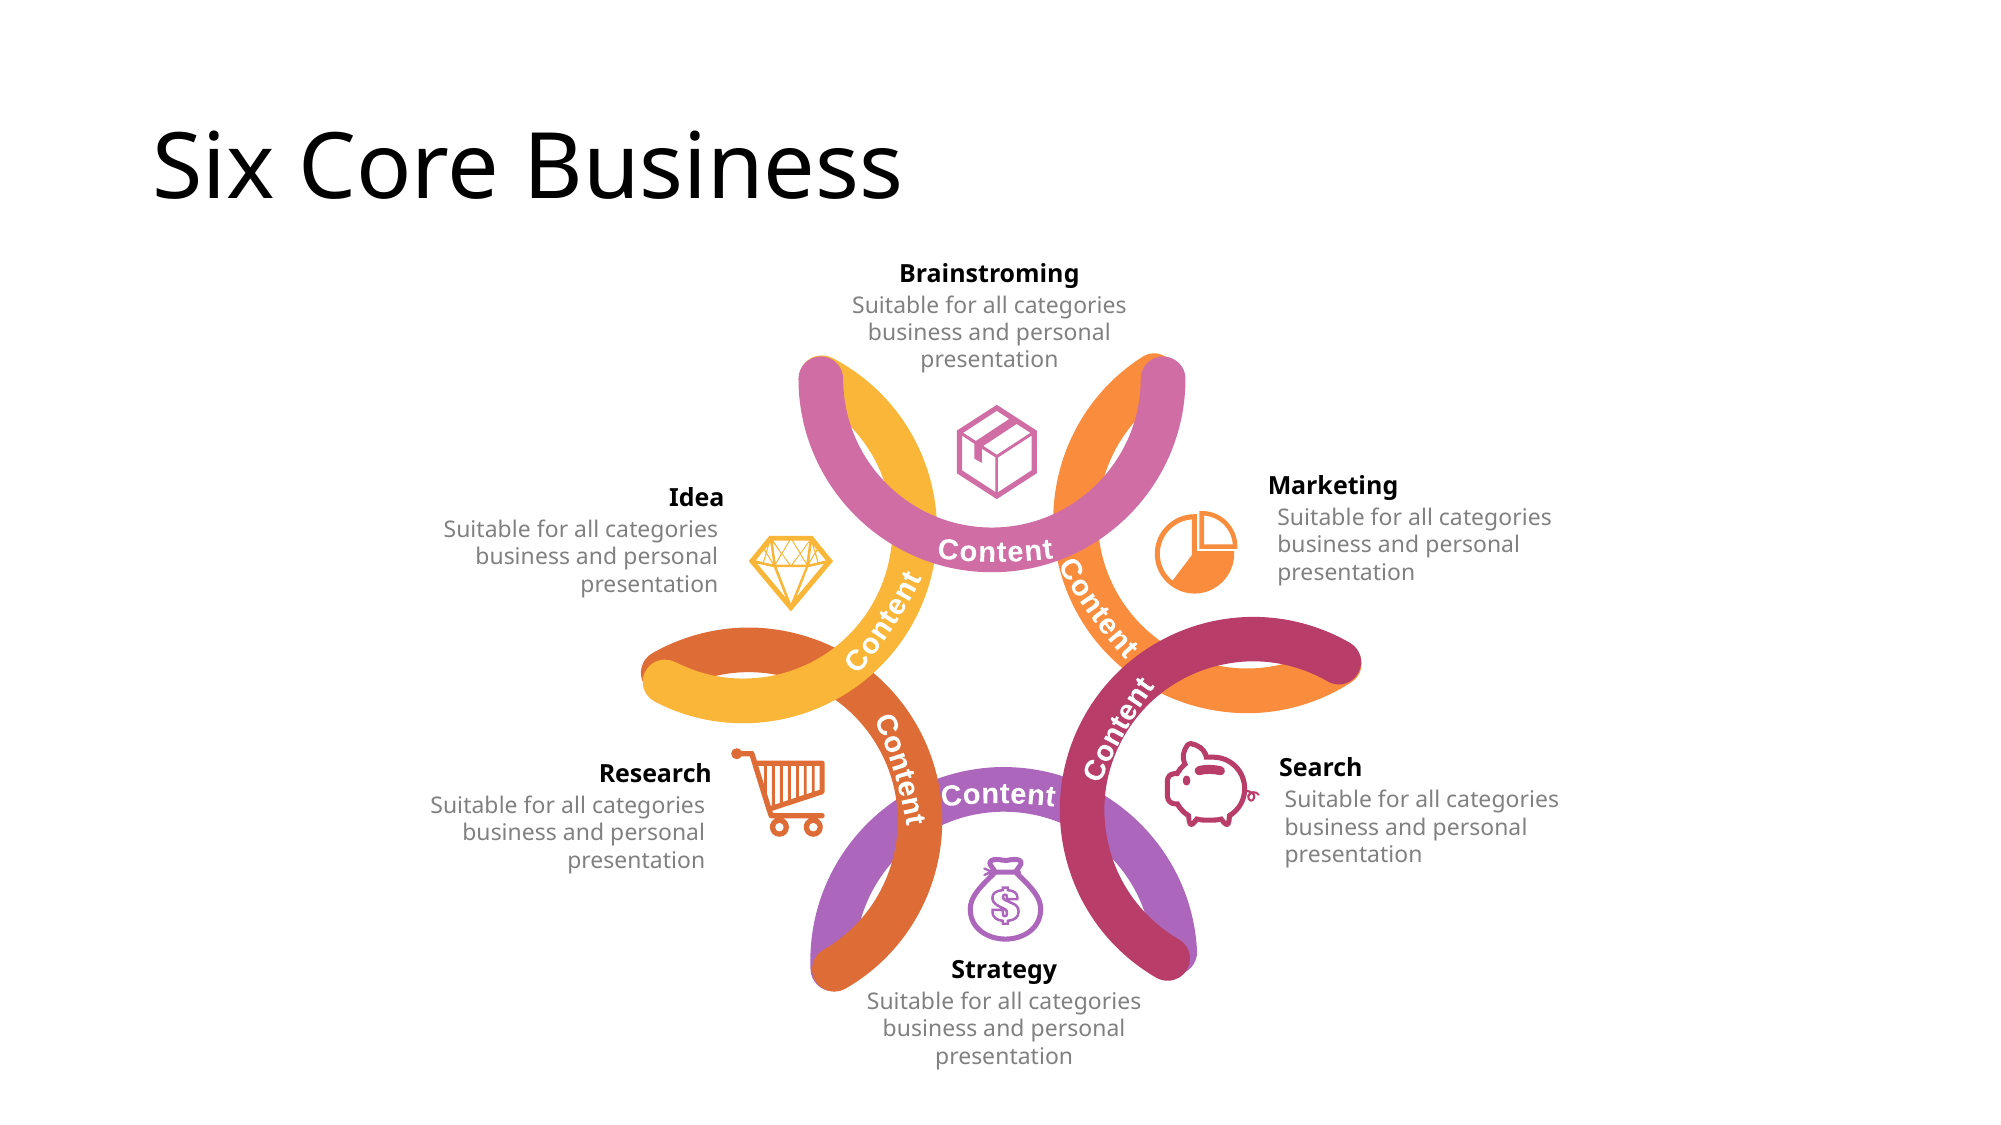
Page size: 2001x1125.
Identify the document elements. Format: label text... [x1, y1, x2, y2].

title Six Core Business [137, 59, 1863, 278]
text_box Marketing [1256, 463, 1411, 506]
text_box [642, 545, 934, 724]
text_box [731, 748, 825, 837]
text_box [1057, 540, 1159, 668]
text_box Suitable for all categories business and personal presentation [1262, 495, 1593, 593]
text_box Suitable for all categories business and personal presentation [1269, 777, 1600, 875]
text_box Search [1267, 745, 1375, 788]
text_box [640, 627, 834, 680]
text_box [810, 799, 897, 987]
text_box Idea [657, 475, 737, 518]
text_box [1105, 796, 1198, 971]
text_box [956, 404, 1037, 500]
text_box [967, 856, 1044, 942]
text_box [1053, 380, 1140, 513]
text_box Suitable for all categories business and personal presentation [390, 782, 721, 880]
text_box [812, 673, 943, 992]
text_box [798, 356, 1186, 573]
text_box Suitable for all categories business and personal presentation [403, 507, 734, 605]
text_box Strategy [939, 947, 1070, 979]
text_box [938, 767, 1062, 825]
text_box Brainstroming [887, 251, 1092, 282]
text_box [1162, 664, 1361, 714]
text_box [1164, 741, 1260, 827]
text_box Research [586, 751, 724, 794]
text_box Suitable for all categories business and personal presentation [824, 282, 1155, 380]
text_box [844, 380, 937, 516]
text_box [1154, 510, 1238, 594]
text_box [1059, 616, 1362, 981]
text_box [1155, 353, 1165, 357]
text_box Suitable for all categories business and personal presentation [839, 979, 1170, 1077]
text_box [748, 535, 834, 612]
